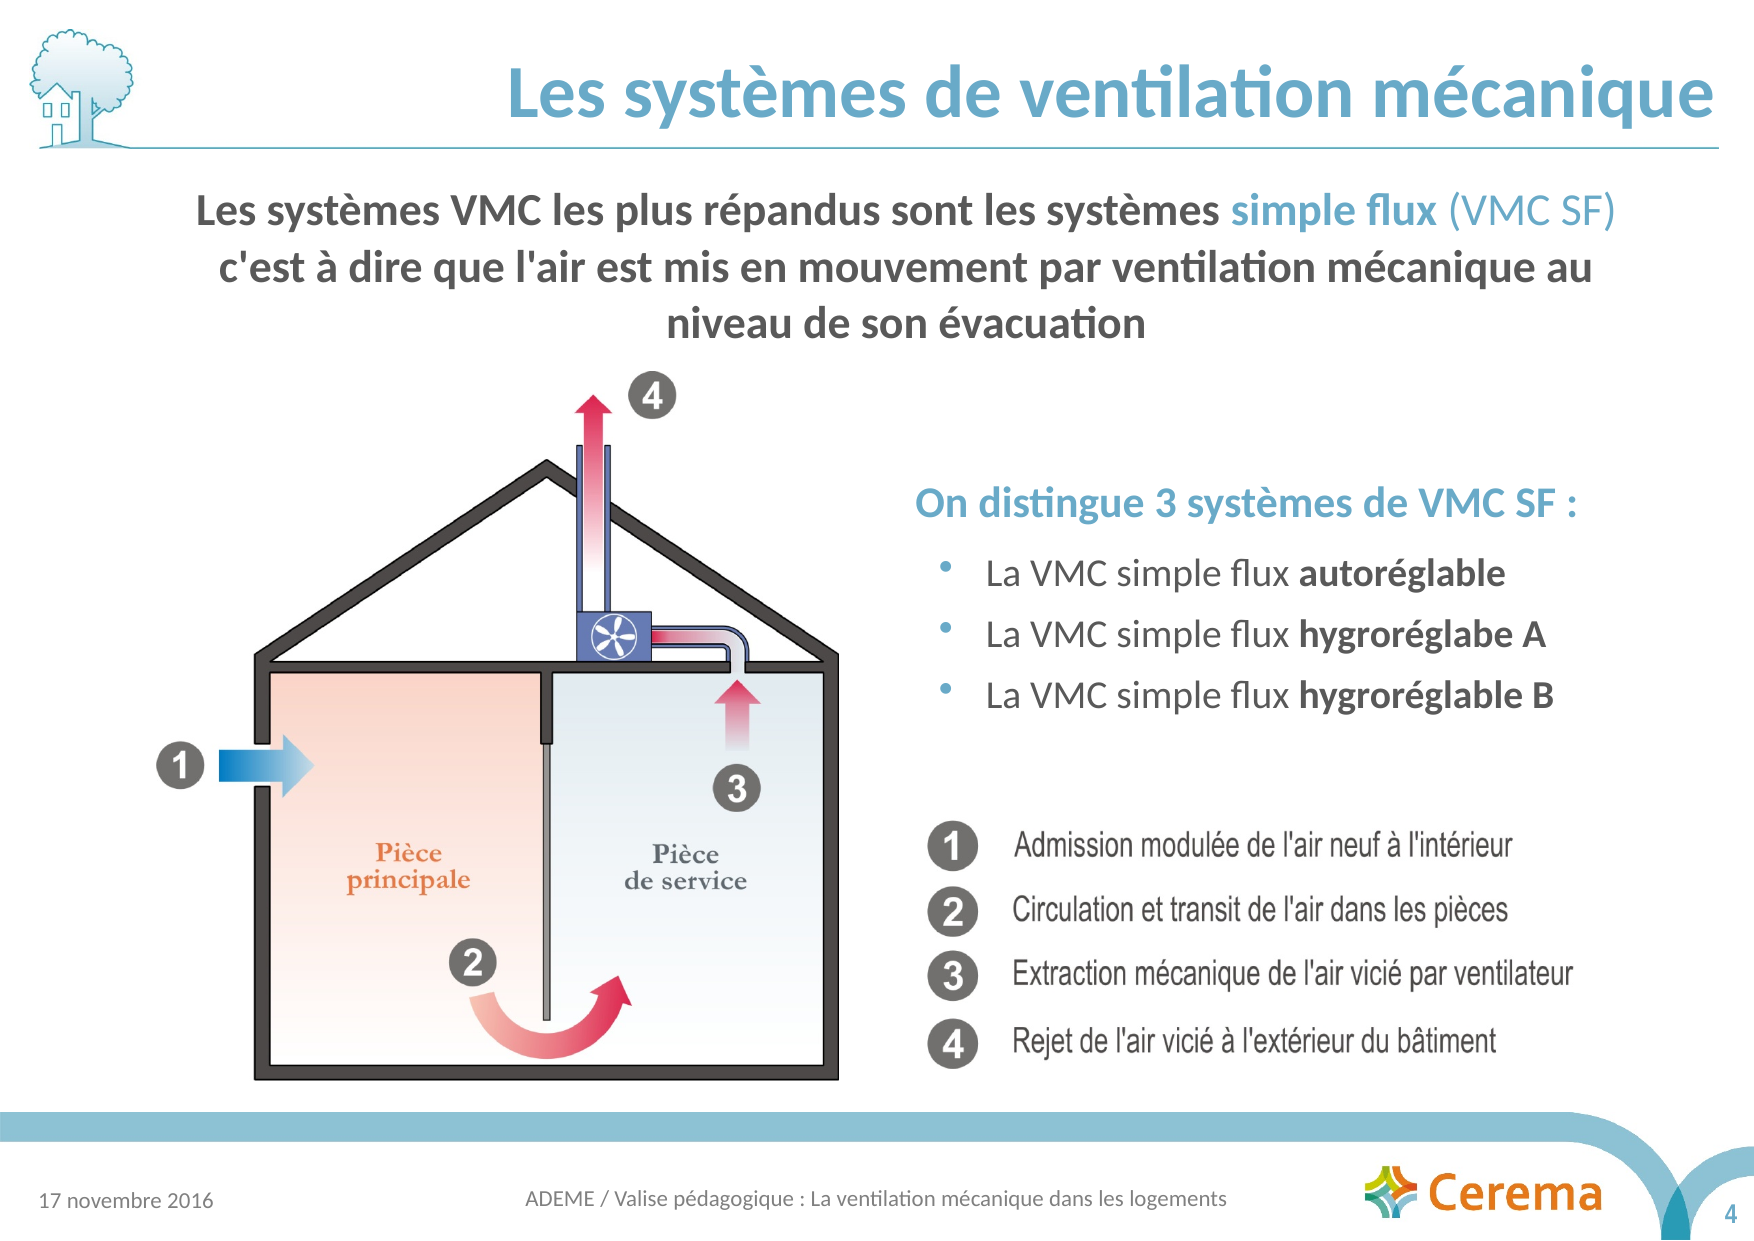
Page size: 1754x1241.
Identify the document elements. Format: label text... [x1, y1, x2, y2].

text_box Les systèmes VMC les plus répandus sont les systèmes simple flux (VMC SF) c'est à dire que l'air est mis en mouvement par ventilation mécanique au niveau de son évacuation [168, 171, 1645, 355]
text_box La VMC simple flux autoréglable La VMC simple flux hygroréglabe A La VMC simple flux hygroréglable B [924, 542, 1645, 725]
picture [923, 817, 1574, 1070]
text_box On distingue 3 systèmes de VMC SF : [900, 466, 1681, 534]
picture [29, 29, 1719, 149]
picture [156, 371, 839, 1081]
text_box Les systèmes de ventilation mécanique [265, 35, 1731, 136]
picture [0, 1112, 1754, 1240]
